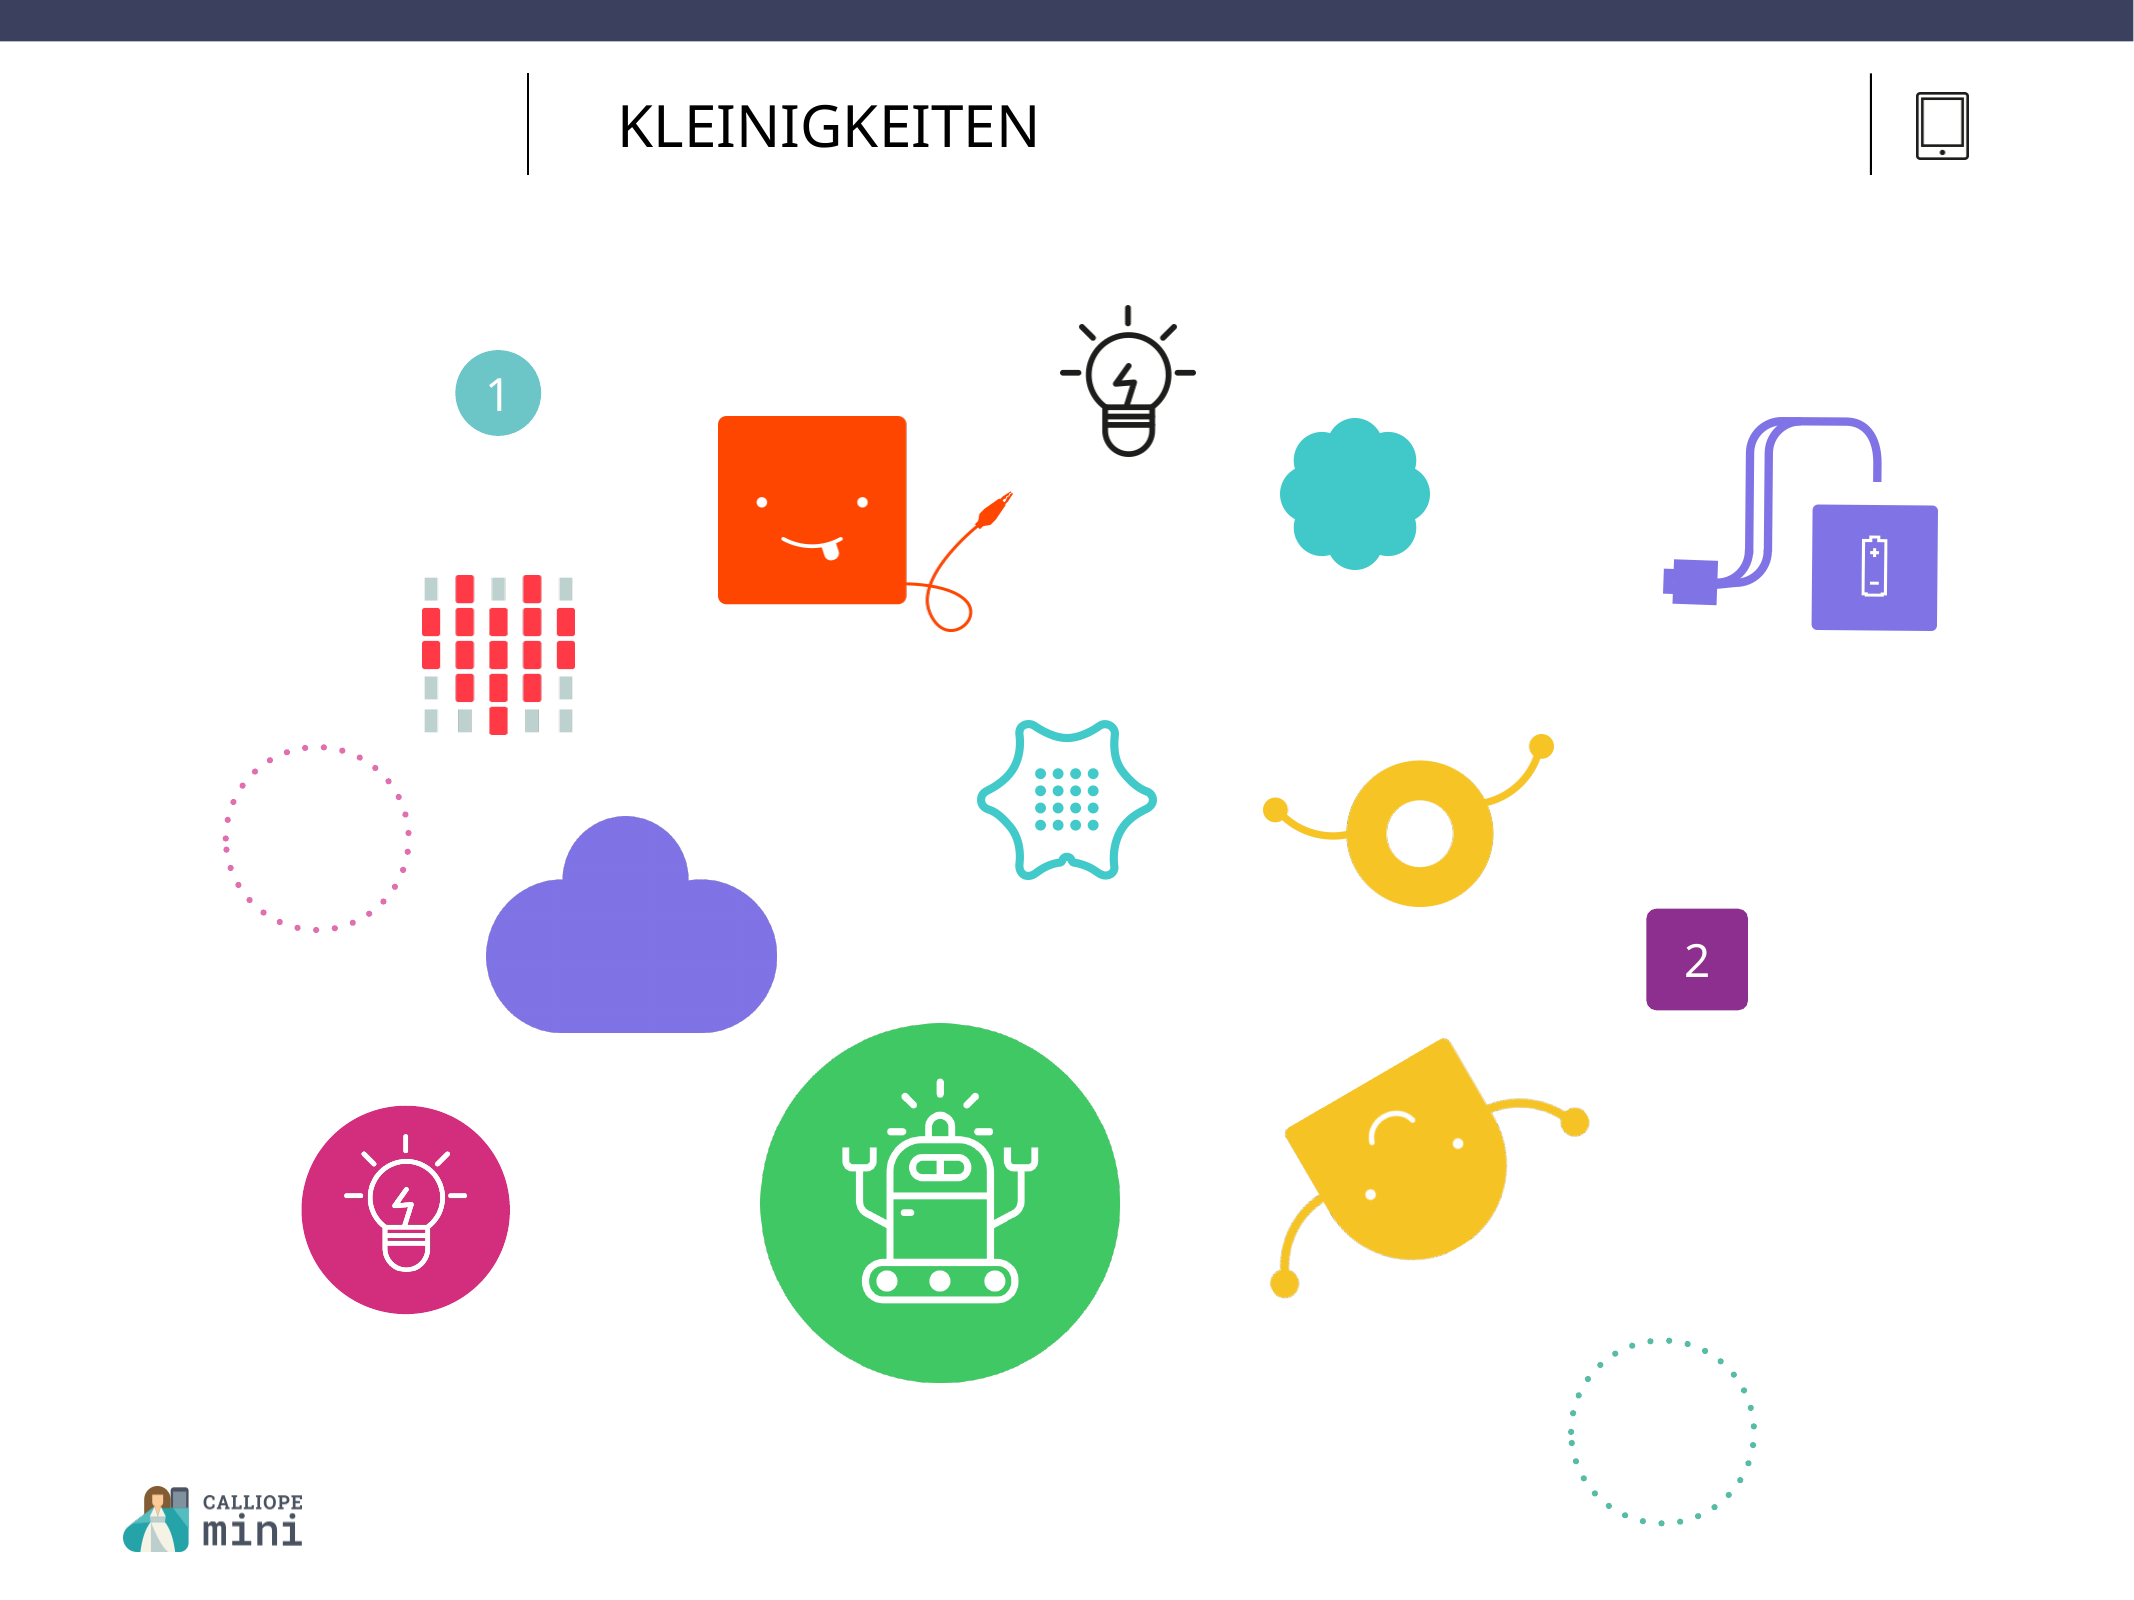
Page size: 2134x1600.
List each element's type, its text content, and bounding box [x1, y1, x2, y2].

text_box 2 [1646, 908, 1748, 1011]
picture [123, 1486, 302, 1552]
text_box [225, 747, 409, 931]
picture [1662, 416, 1939, 632]
picture [422, 574, 575, 735]
picture [1060, 304, 1196, 457]
text_box [1571, 1340, 1754, 1524]
picture [1916, 92, 1969, 160]
picture [486, 816, 1120, 1384]
text_box 1 [455, 350, 542, 436]
picture [1263, 734, 1554, 908]
picture [976, 720, 1157, 880]
picture [344, 1134, 468, 1273]
text_box [301, 1105, 510, 1315]
picture [1207, 995, 1611, 1338]
picture [718, 416, 1013, 632]
picture [1280, 418, 1431, 570]
list Kleinigkeiten [609, 80, 1775, 168]
